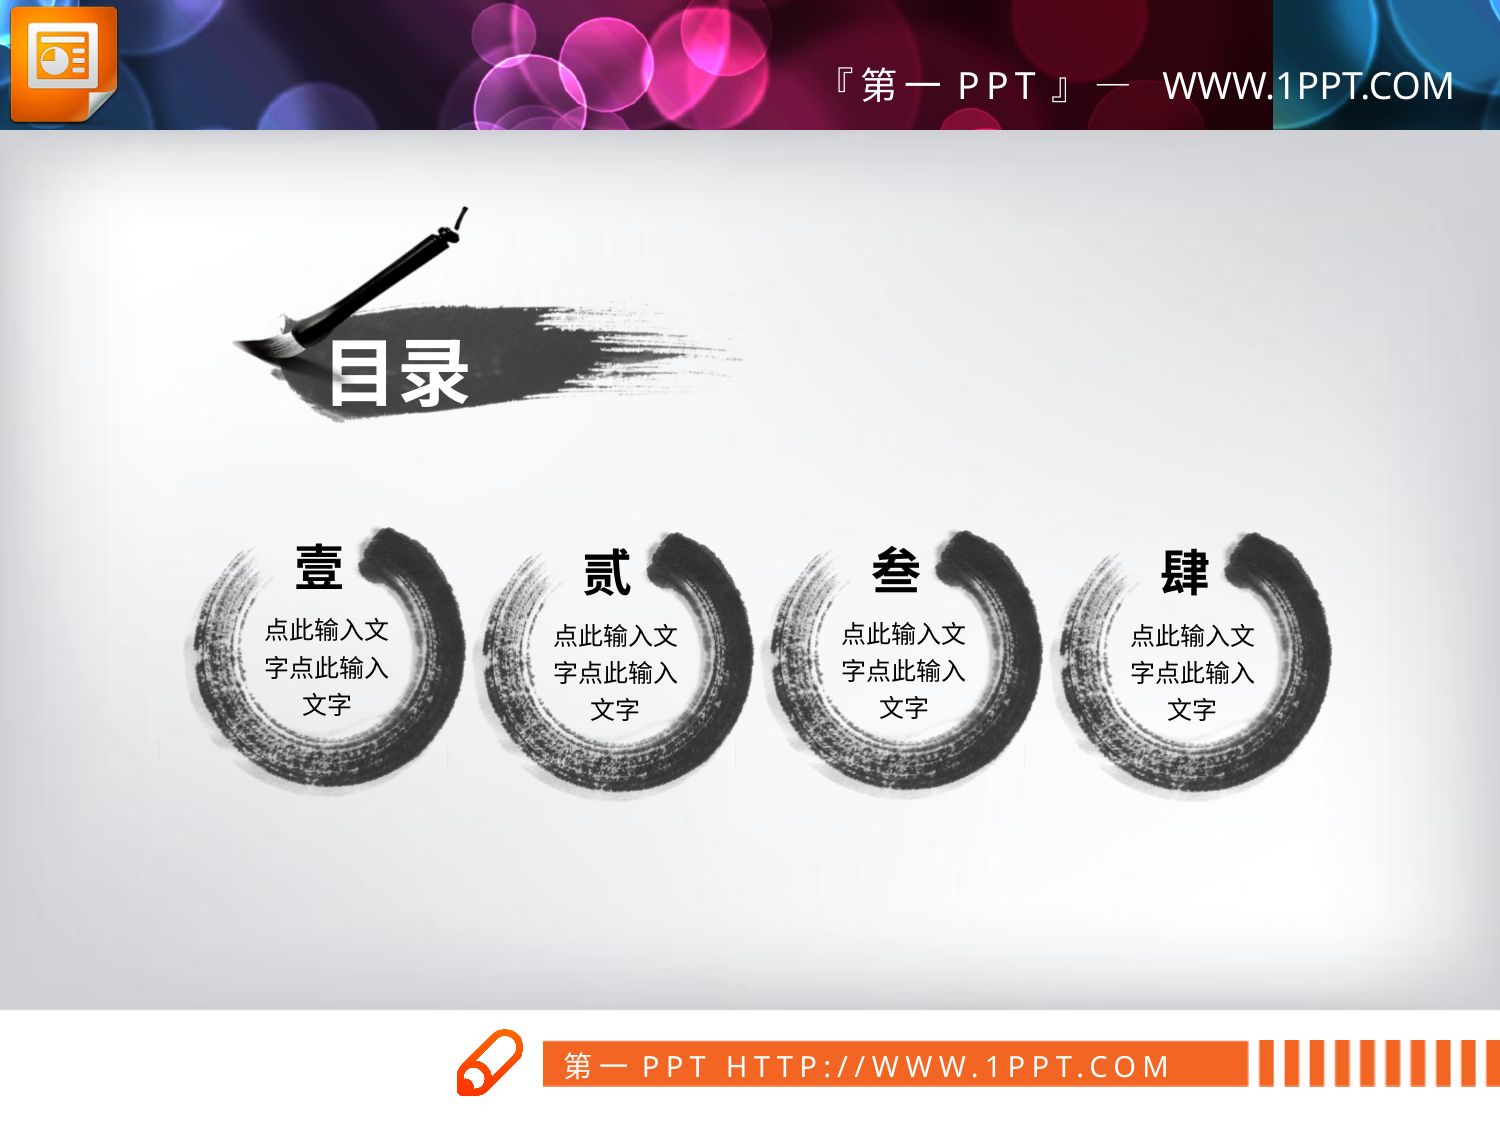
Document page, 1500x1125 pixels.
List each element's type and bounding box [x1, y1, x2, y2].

text_box [231, 258, 748, 453]
picture [543, 1040, 1500, 1087]
picture [0, 0, 1500, 1012]
